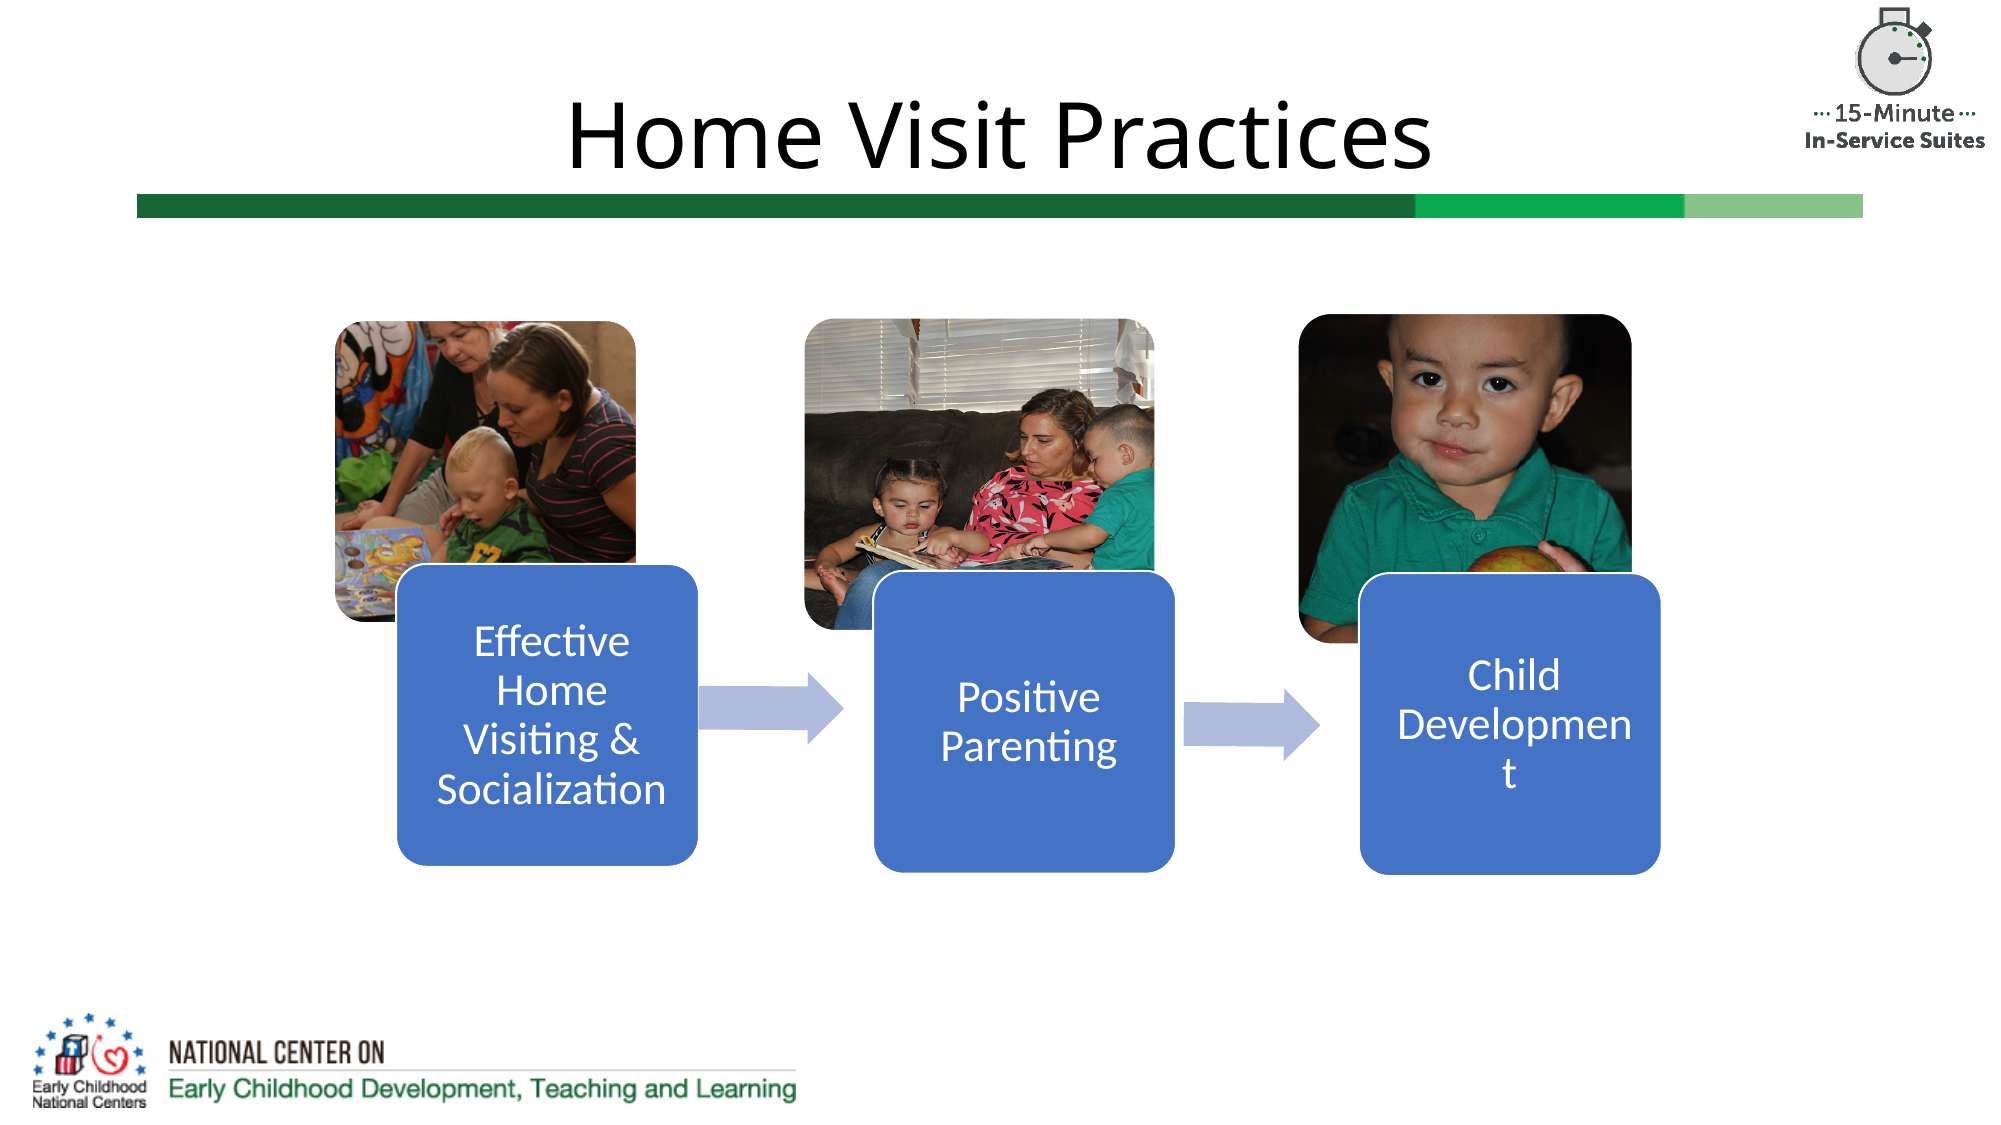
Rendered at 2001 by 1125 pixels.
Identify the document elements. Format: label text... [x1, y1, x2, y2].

title Home Visit Practices [137, 59, 1863, 218]
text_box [333, 117, 1667, 1007]
picture [33, 1013, 796, 1108]
picture [1790, 0, 1999, 161]
